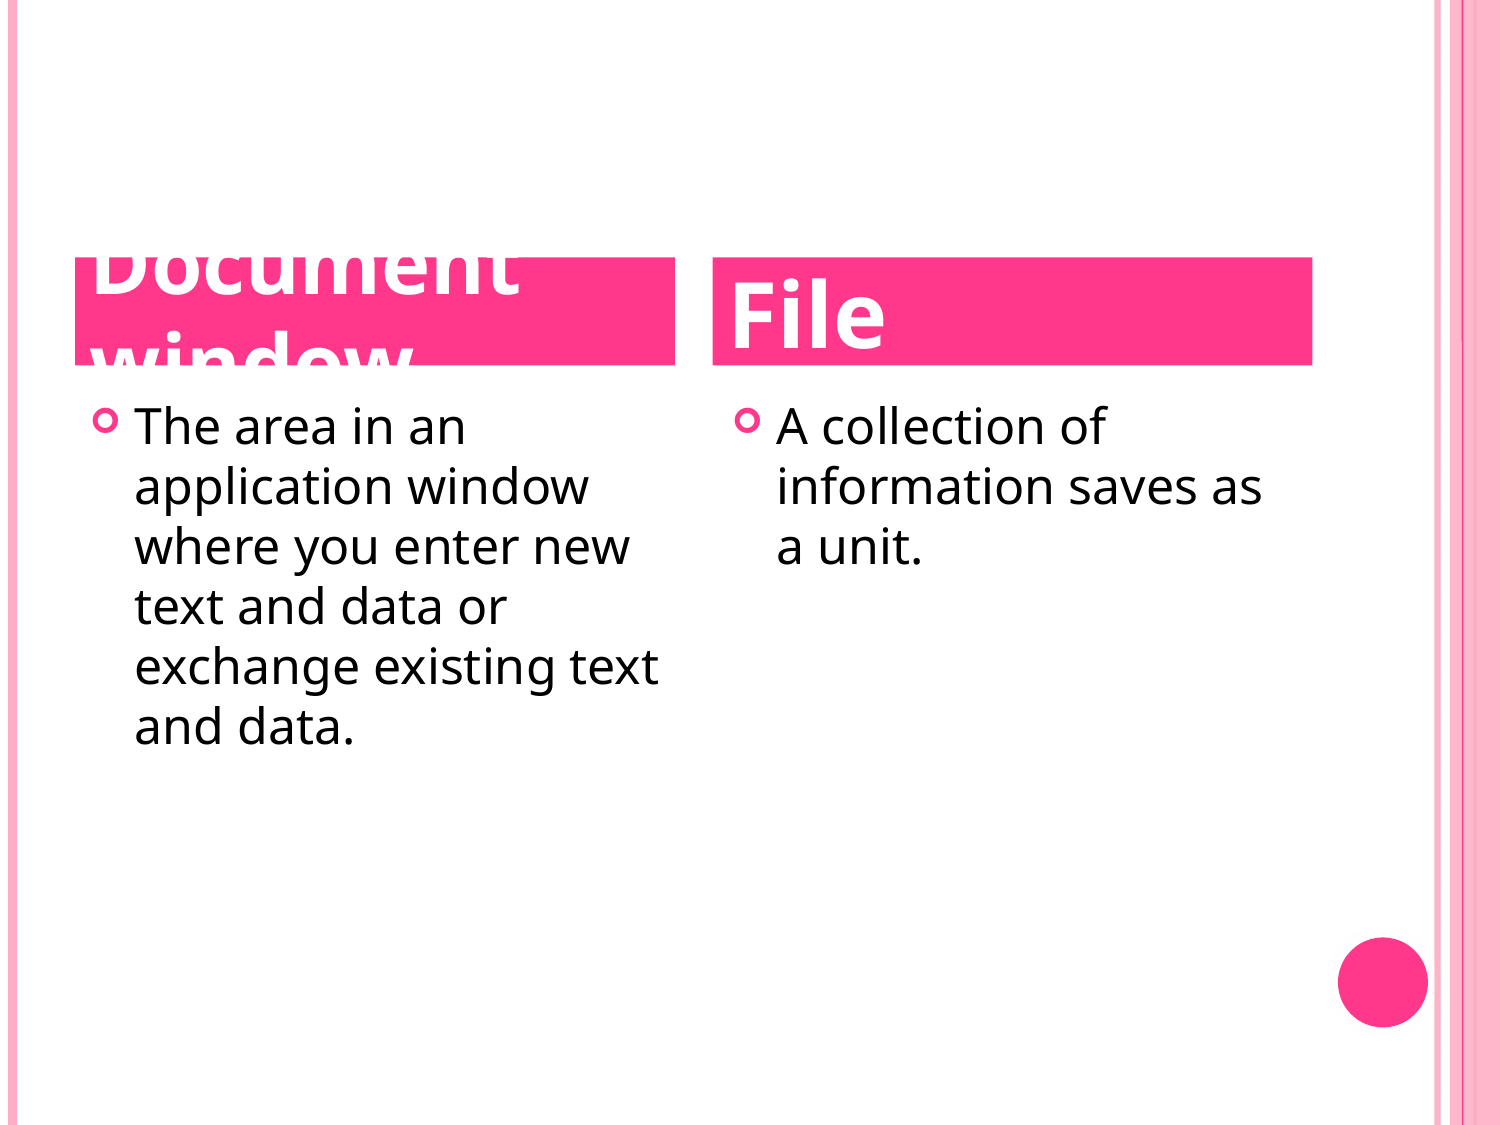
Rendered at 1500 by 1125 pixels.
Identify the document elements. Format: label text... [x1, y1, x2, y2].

list A collection of information saves as a unit. [717, 387, 1318, 1025]
list The area in an application window where you enter new text and data or exchange existing text and data. [75, 387, 675, 1025]
list Document window [75, 257, 675, 366]
list File [712, 257, 1313, 366]
